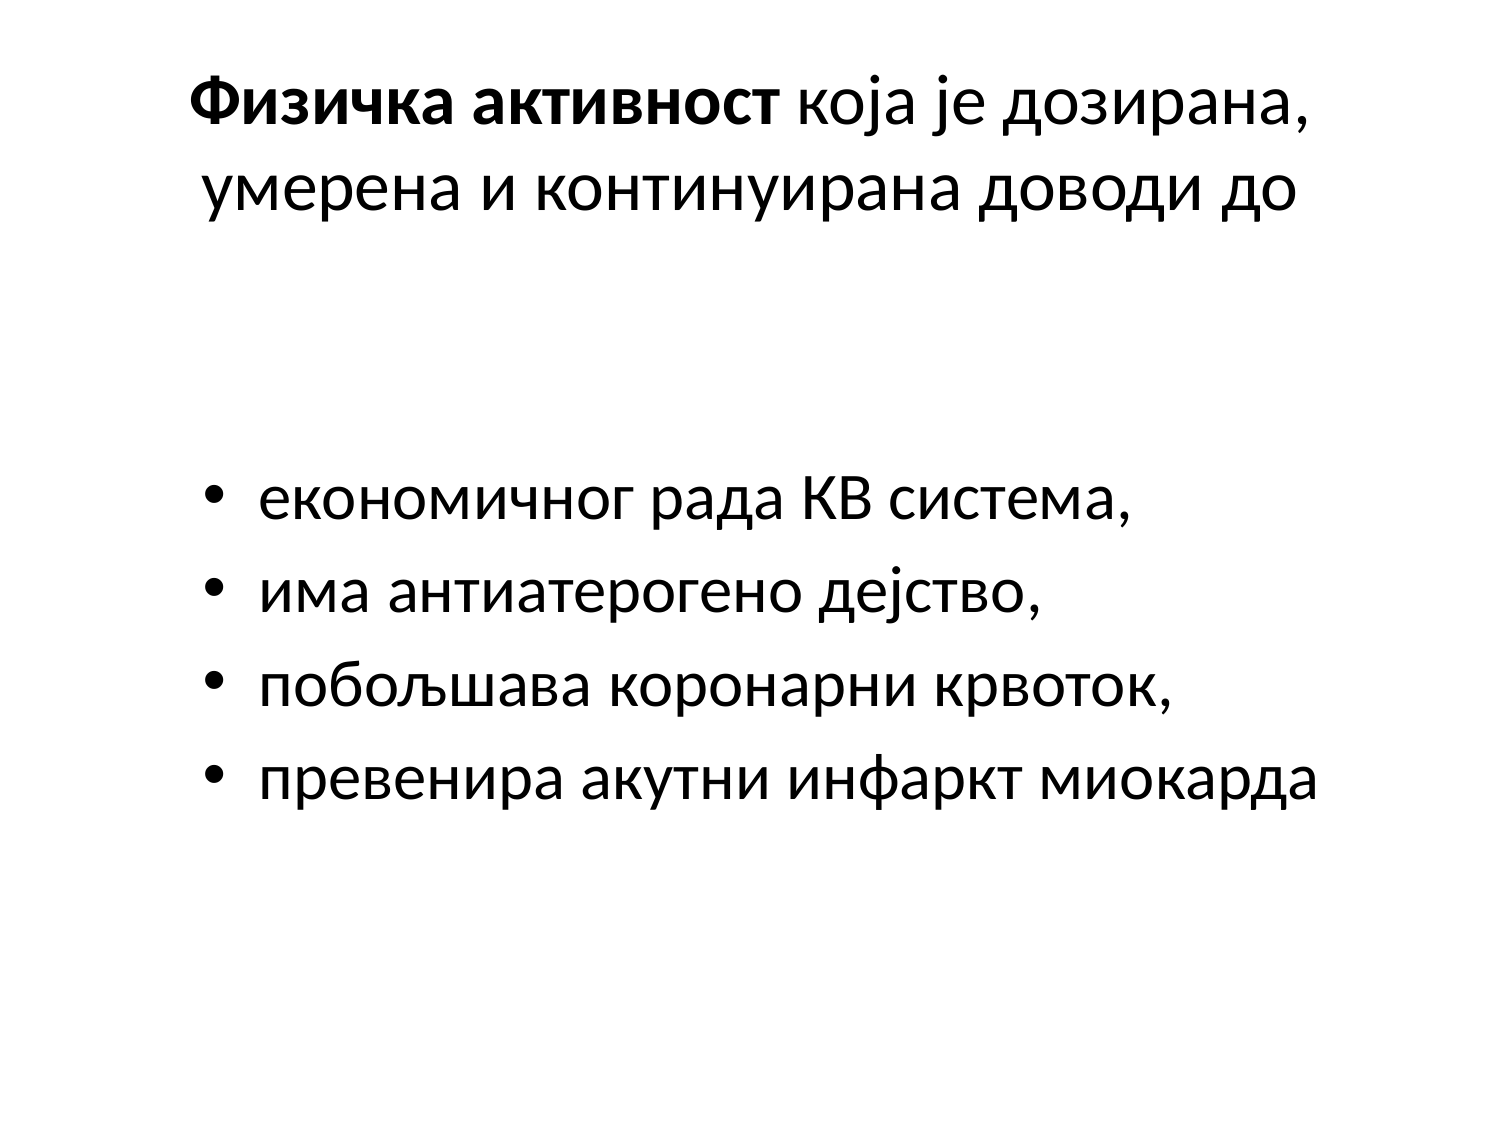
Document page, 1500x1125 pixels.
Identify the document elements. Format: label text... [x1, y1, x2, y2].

list економичног рада КВ система, има антиатерогено дејство, побољшава коронарни крвоток, превенира акутни инфаркт миокарда [187, 445, 1343, 940]
title Физичка активност која је дозирана, умерена и континуирана доводи до [75, 45, 1425, 233]
